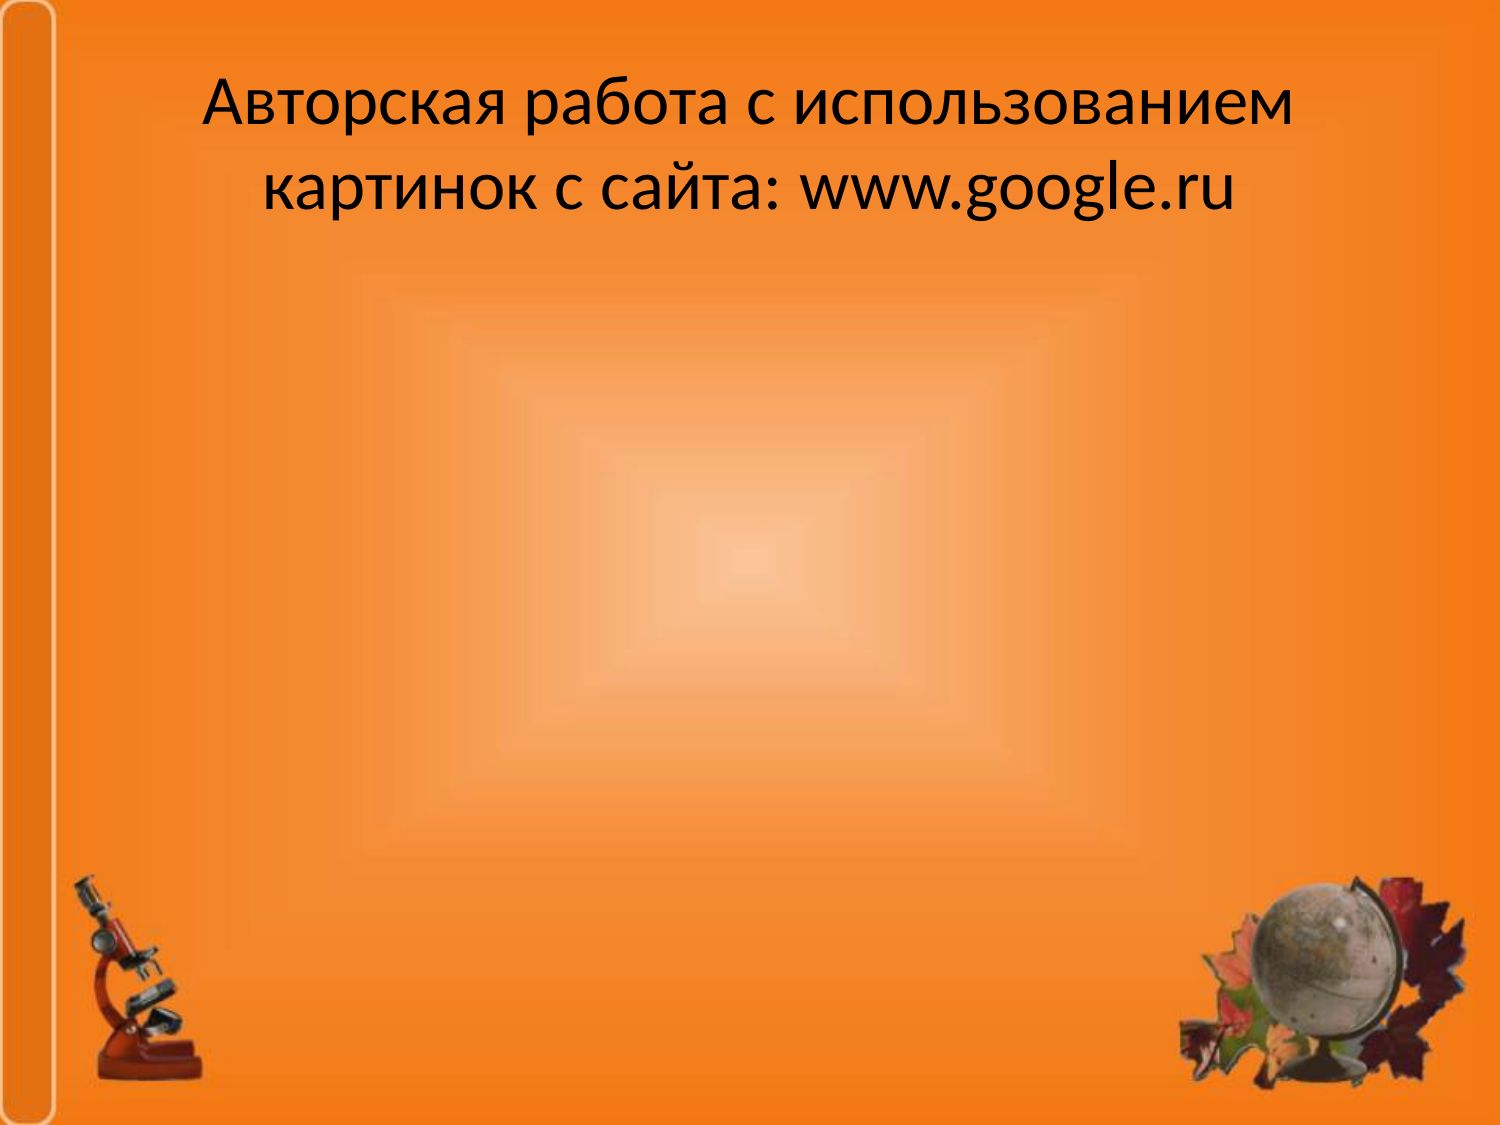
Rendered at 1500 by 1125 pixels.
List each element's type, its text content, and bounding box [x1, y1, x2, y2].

title Авторская работа с использованием картинок с сайта: www.google.ru [75, 45, 1425, 233]
picture [0, 0, 1500, 1125]
